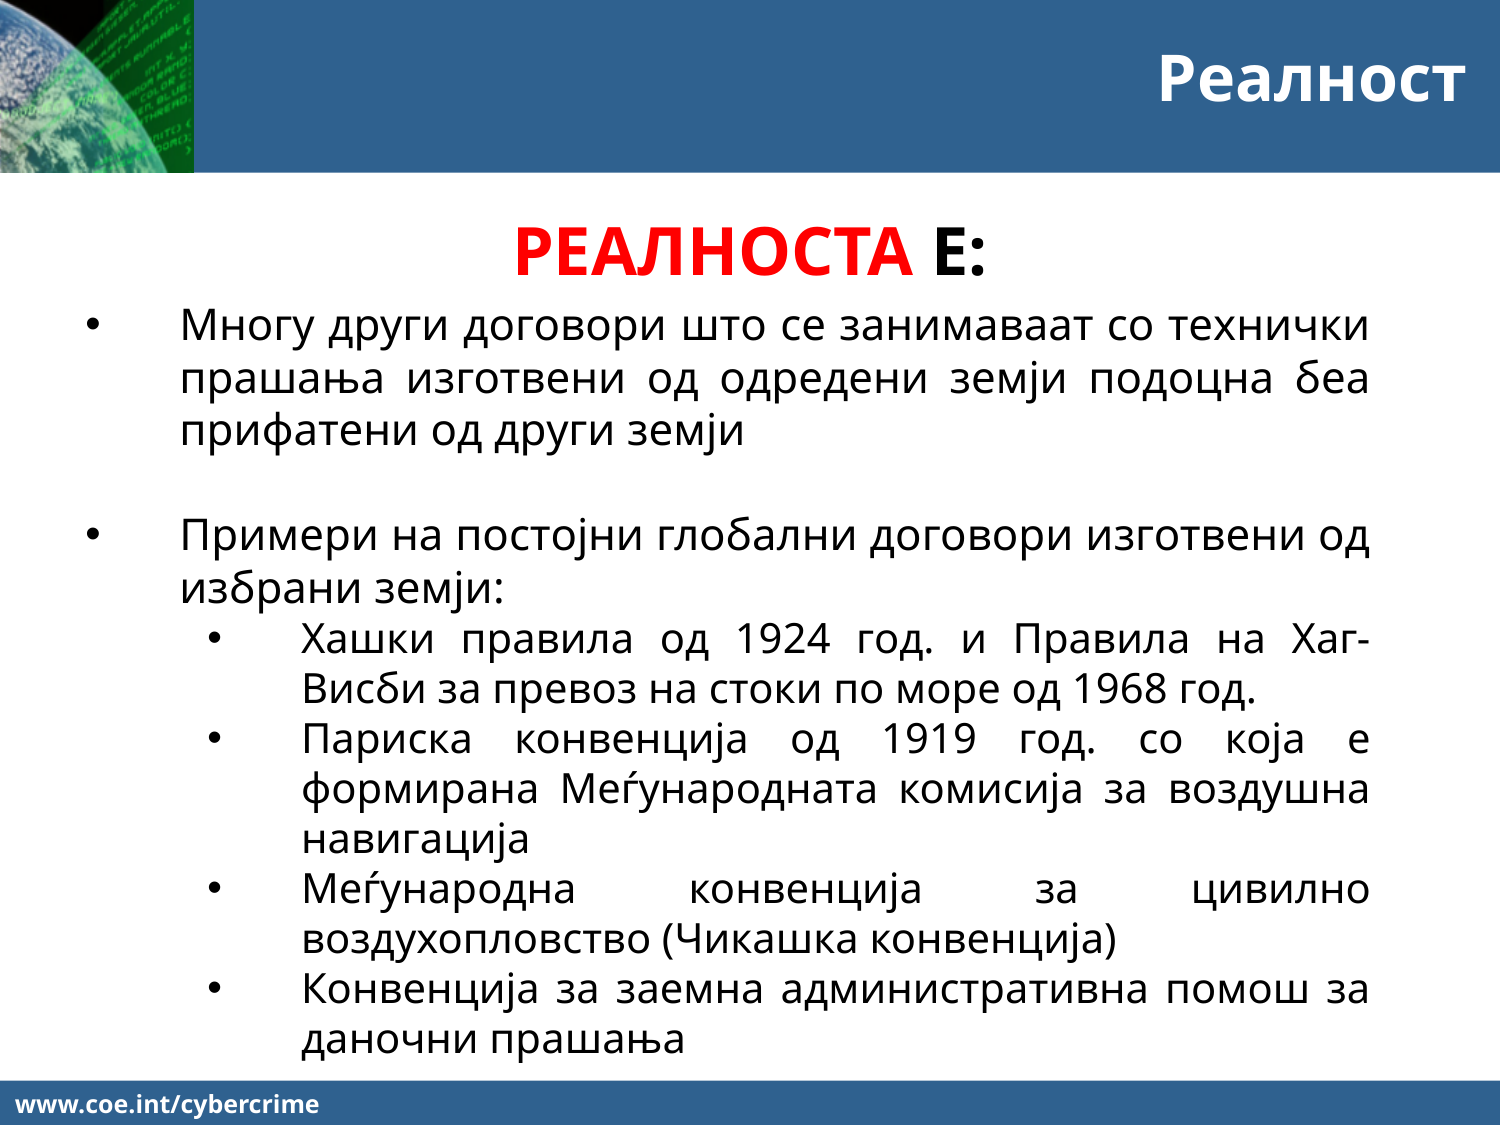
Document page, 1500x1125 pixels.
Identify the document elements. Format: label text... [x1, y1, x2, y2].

text_box Многу други договори што се занимаваат со технички прашања изготвени од одредени земји подоцна беа прифатени од други земји Примери на постојни глобални договори изготвени од избрани земји: Хашки правила од 1924 год. и Правила на Хаг-Висби за превоз на стоки по море од 1968 год. Париска конвенција од 1919 год. со која е формирана Меѓународната комисија за воздушна навигација Меѓународна конвенција за цивилно воздухопловство (Чикашка конвенција) Конвенција за заемна административна помош за даночни прашања [70, 289, 1386, 1070]
text_box Реалност [206, 29, 1483, 122]
text_box www.coe.int/cybercrime [0, 1079, 1500, 1125]
picture [0, 0, 194, 173]
text_box РЕАЛНОСТА Е: [419, 201, 1081, 296]
text_box [197, 0, 1500, 175]
